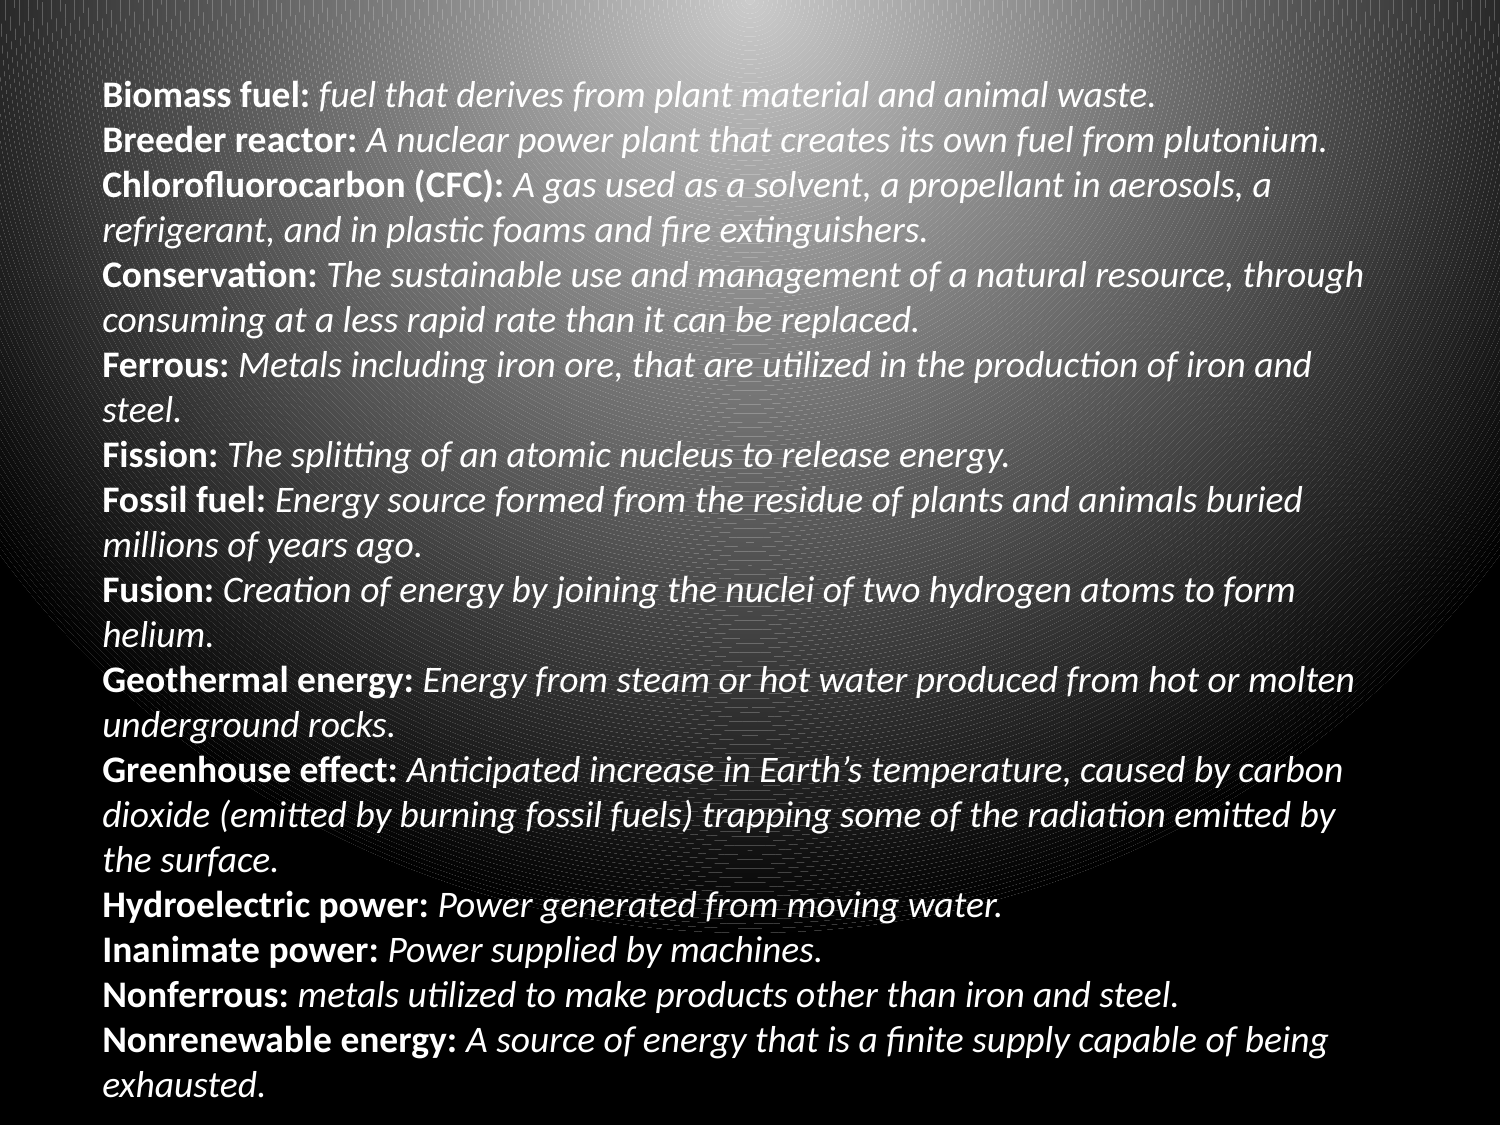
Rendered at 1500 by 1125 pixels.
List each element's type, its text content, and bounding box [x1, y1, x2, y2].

text_box Biomass fuel: fuel that derives from plant material and animal waste. Breeder reactor: A nuclear power plant that creates its own fuel from plutonium. Chlorofluorocarbon (CFC): A gas used as a solvent, a propellant in aerosols, a refrigerant, and in plastic foams and fire extinguishers. Conservation: The sustainable use and management of a natural resource, through consuming at a less rapid rate than it can be replaced. Ferrous: Metals including iron ore, that are utilized in the production of iron and steel. Fission: The splitting of an atomic nucleus to release energy. Fossil fuel: Energy source formed from the residue of plants and animals buried millions of years ago. Fusion: Creation of energy by joining the nuclei of two hydrogen atoms to form helium. Geothermal energy: Energy from steam or hot water produced from hot or molten underground rocks. Greenhouse effect: Anticipated increase in Earth’s temperature, caused by carbon dioxide (emitted by burning fossil fuels) trapping some of the radiation emitted by the surface. Hydroelectric power: Power generated from moving water. Inanimate power: Power supplied by machines. Nonferrous: metals utilized to make products other than iron and steel. Nonrenewable energy: A source of energy that is a finite supply capable of being exhausted. [87, 62, 1388, 1125]
